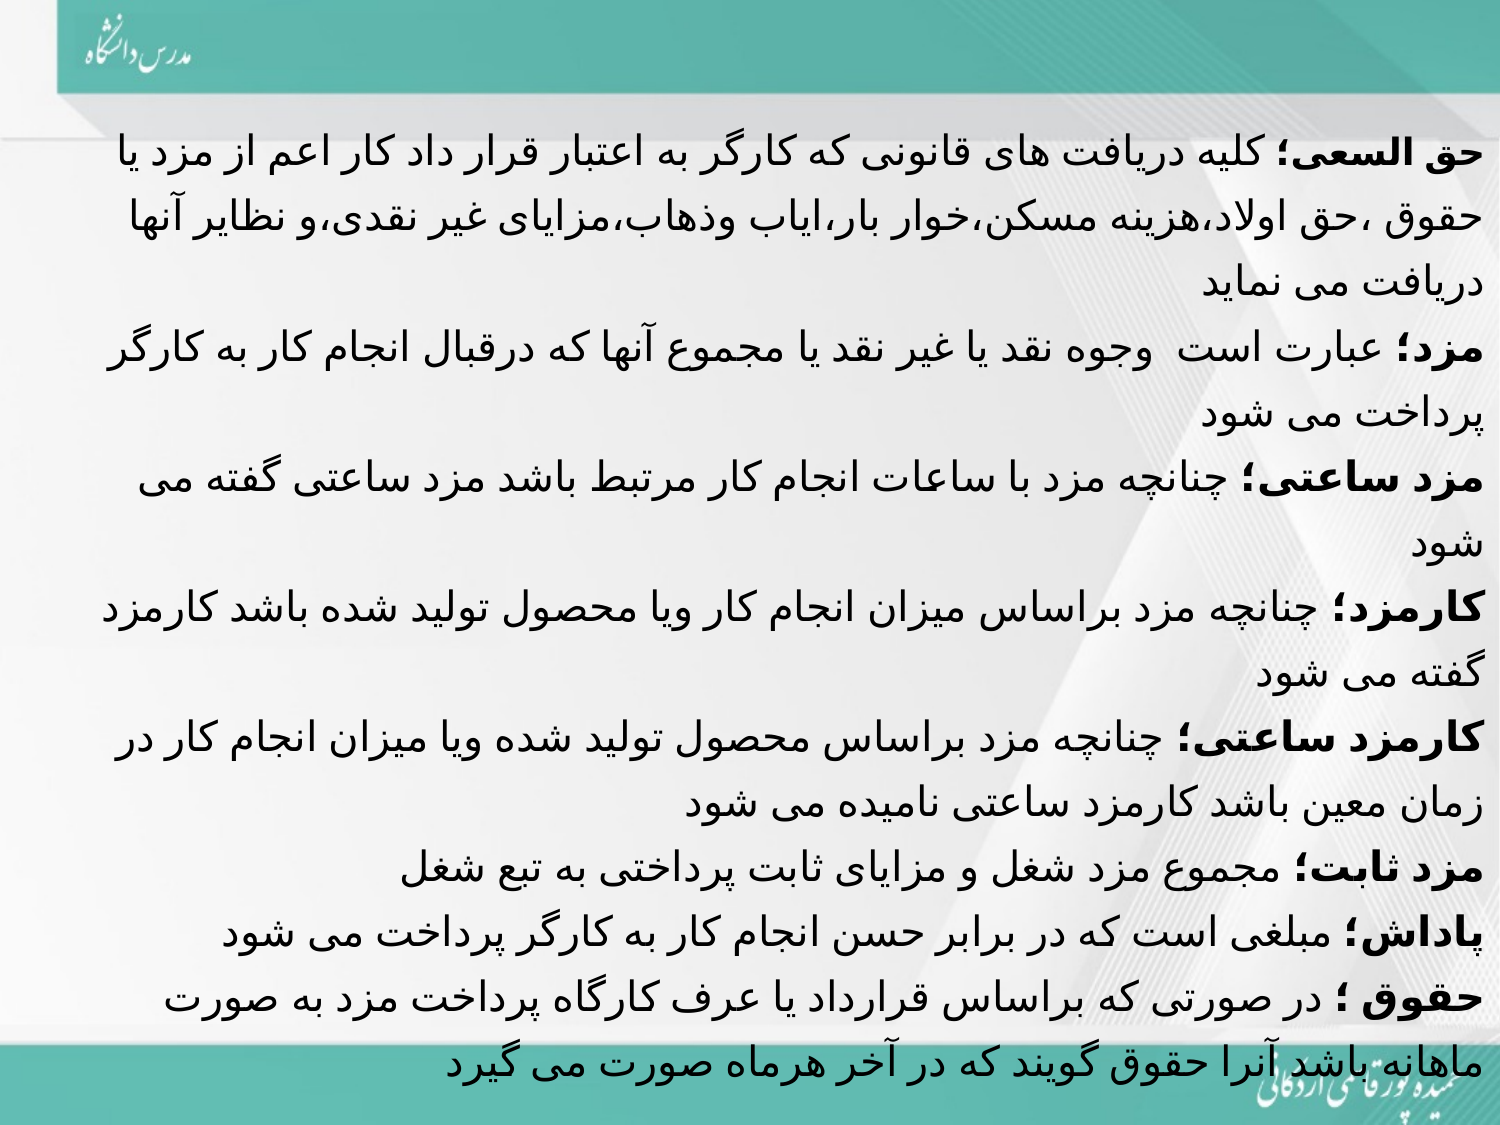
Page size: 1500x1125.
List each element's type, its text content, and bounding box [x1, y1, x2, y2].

text_box حق السعی؛ کلیه دریافت های قانونی که کارگر به اعتبار قرار داد کار اعم از مزد یا حقوق ،حق اولاد،هزینه مسکن،خوار بار،ایاب وذهاب،مزایای غیر نقدی،و نظایر آنها دریافت می نماید مزد؛ عبارت است وجوه نقد یا غیر نقد یا مجموع آنها که درقبال انجام کار به کارگر پرداخت می شود مزد ساعتی؛ چنانچه مزد با ساعات انجام کار مرتبط باشد مزد ساعتی گفته می شود کارمزد؛ چنانچه مزد براساس میزان انجام کار ویا محصول تولید شده باشد کارمزد گفته می شود کارمزد ساعتی؛ چنانچه مزد براساس محصول تولید شده ویا میزان انجام کار در زمان معین باشد کارمزد ساعتی نامیده می شود مزد ثابت؛ مجموع مزد شغل و مزایای ثابت پرداختی به تبع شغل پاداش؛ مبلغی است که در برابر حسن انجام کار به کارگر پرداخت می شود حقوق ؛ در صورتی که براساس قرارداد یا عرف کارگاه پرداخت مزد به صورت ماهانه باشد آنرا حقوق گویند که در آخر هرماه صورت می گیرد [53, 101, 1500, 1125]
picture [0, 0, 1500, 1125]
